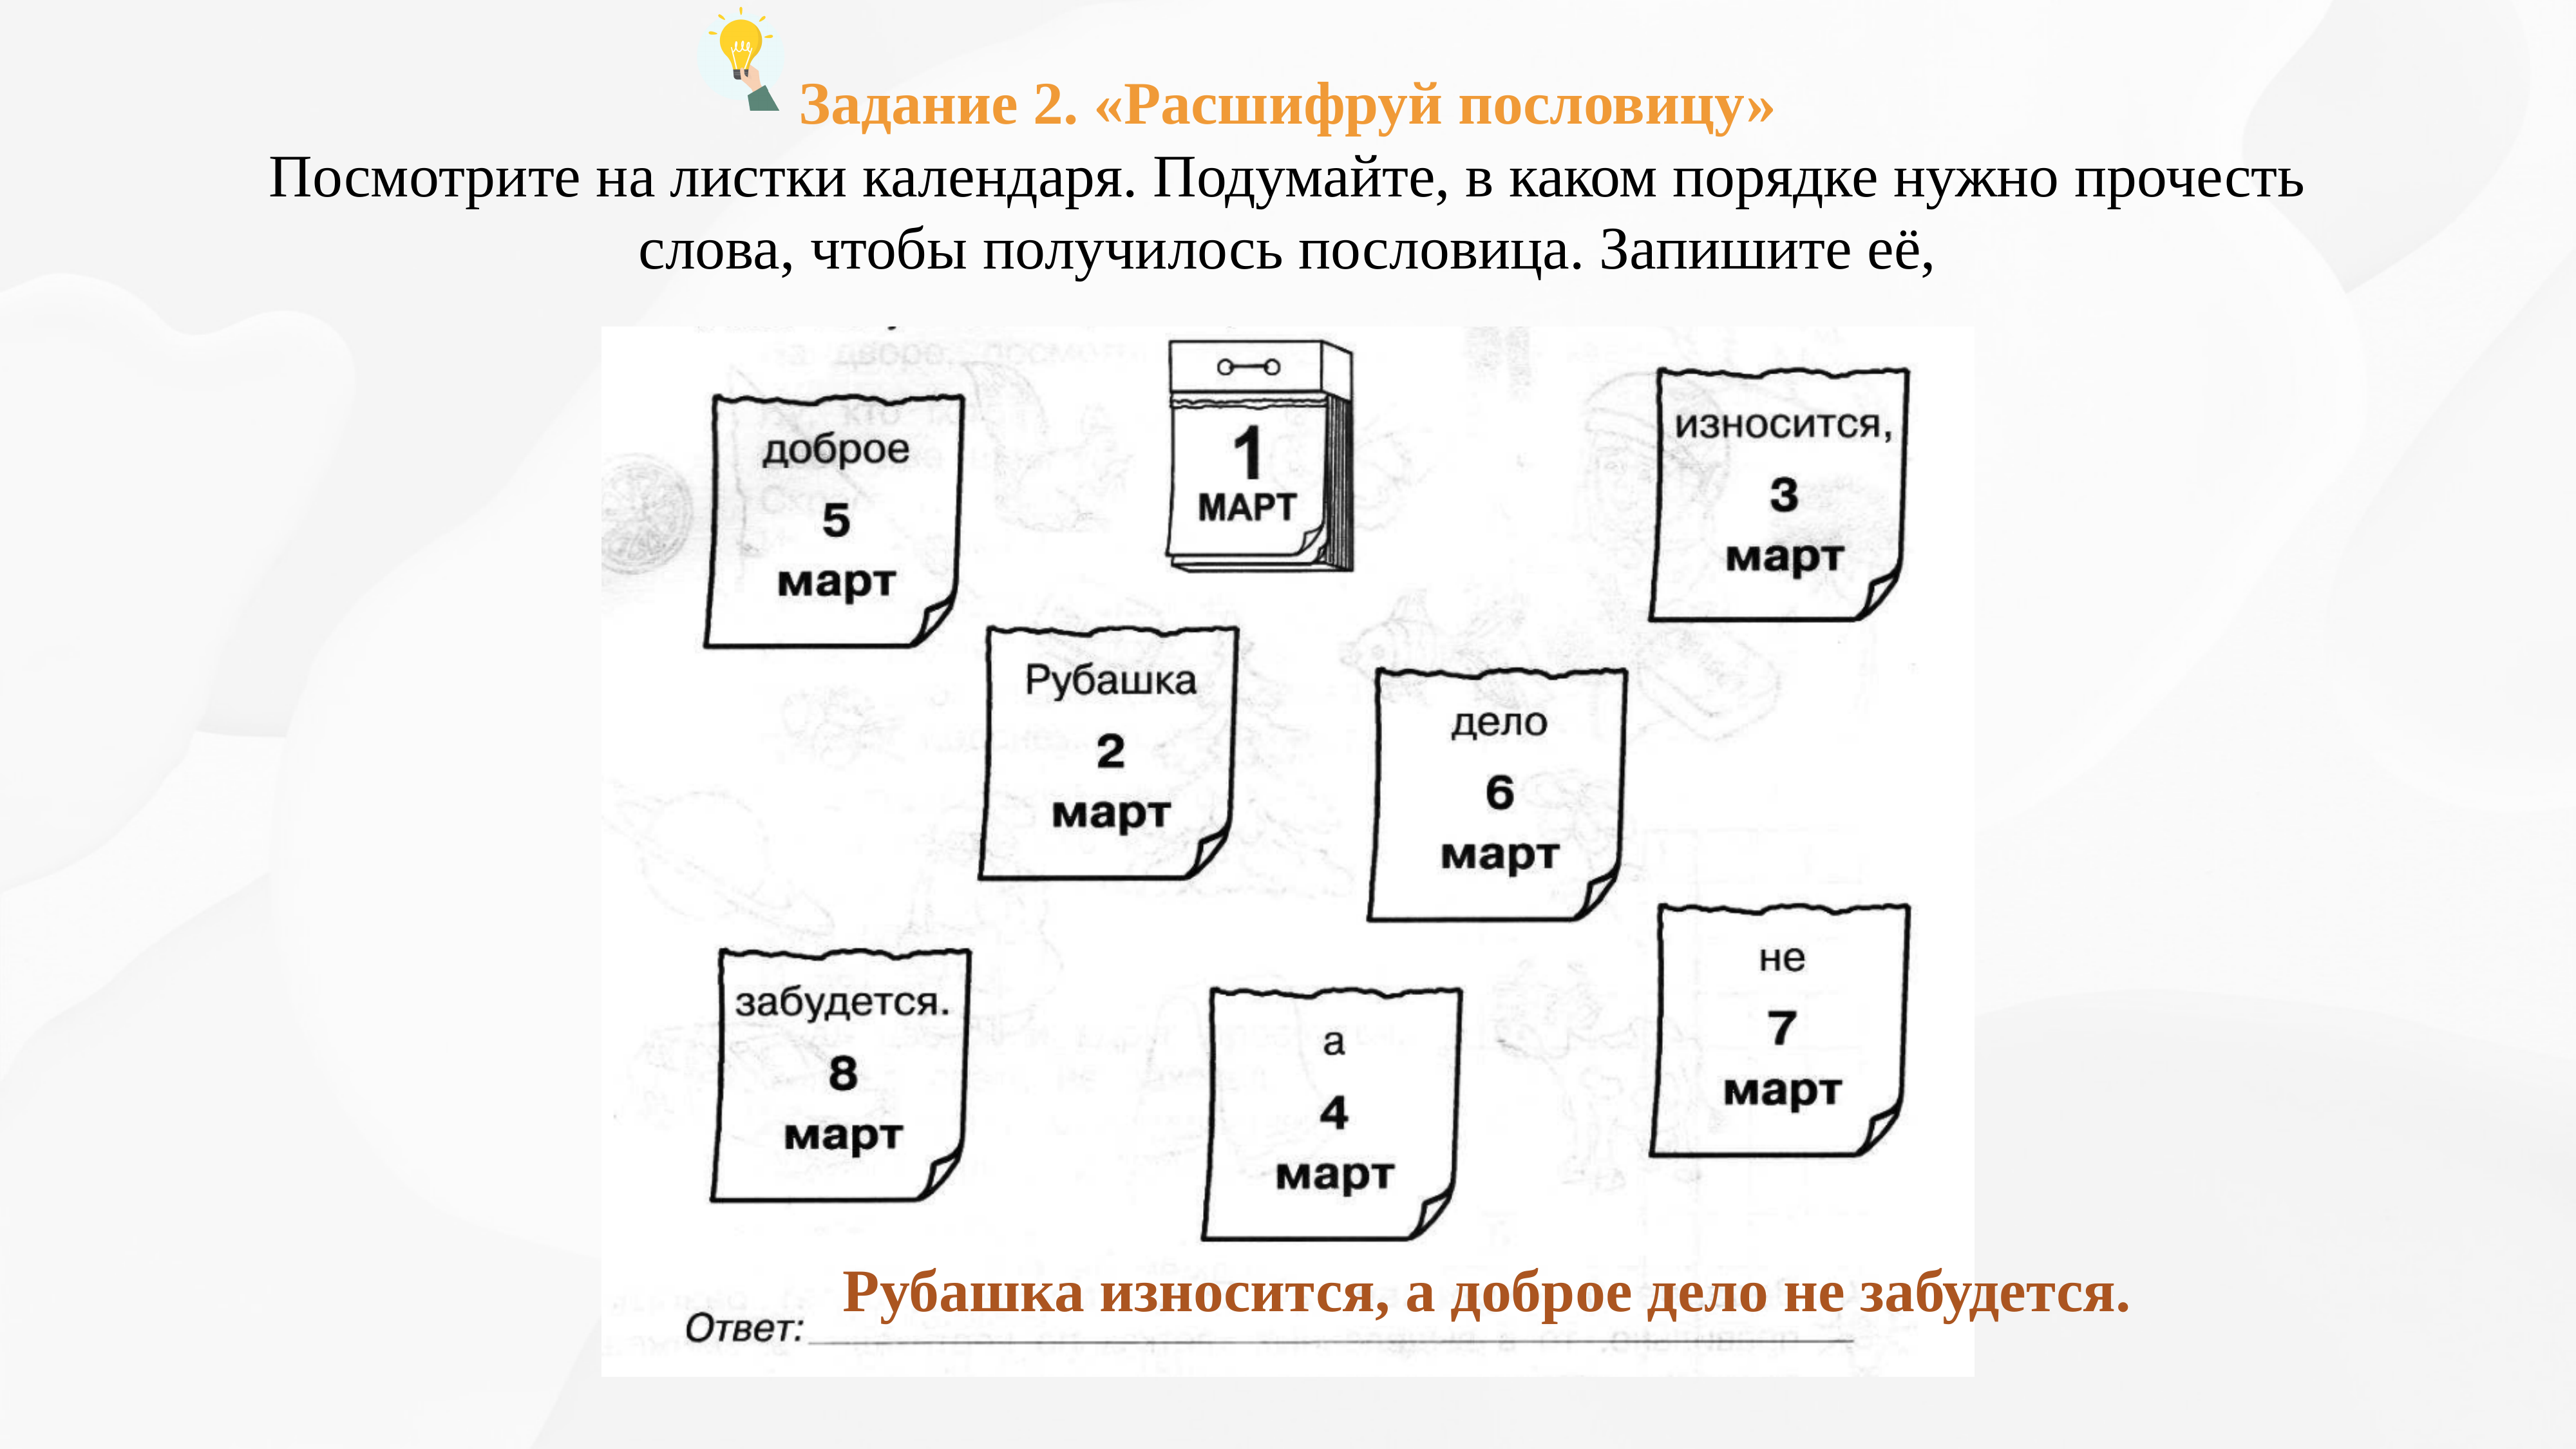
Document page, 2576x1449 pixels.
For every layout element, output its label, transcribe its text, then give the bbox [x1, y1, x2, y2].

text_box Рубашка износится, а доброе дело не забудется. [1975, 1255, 2152, 1329]
text_box Задание 2. «Расшифруй пословицу» Посмотрите на листки календаря. Подумайте, в каком порядке нужно прочесть слова, чтобы получилось пословица. Запишите её, [186, 59, 2390, 285]
picture [0, 0, 2576, 1449]
